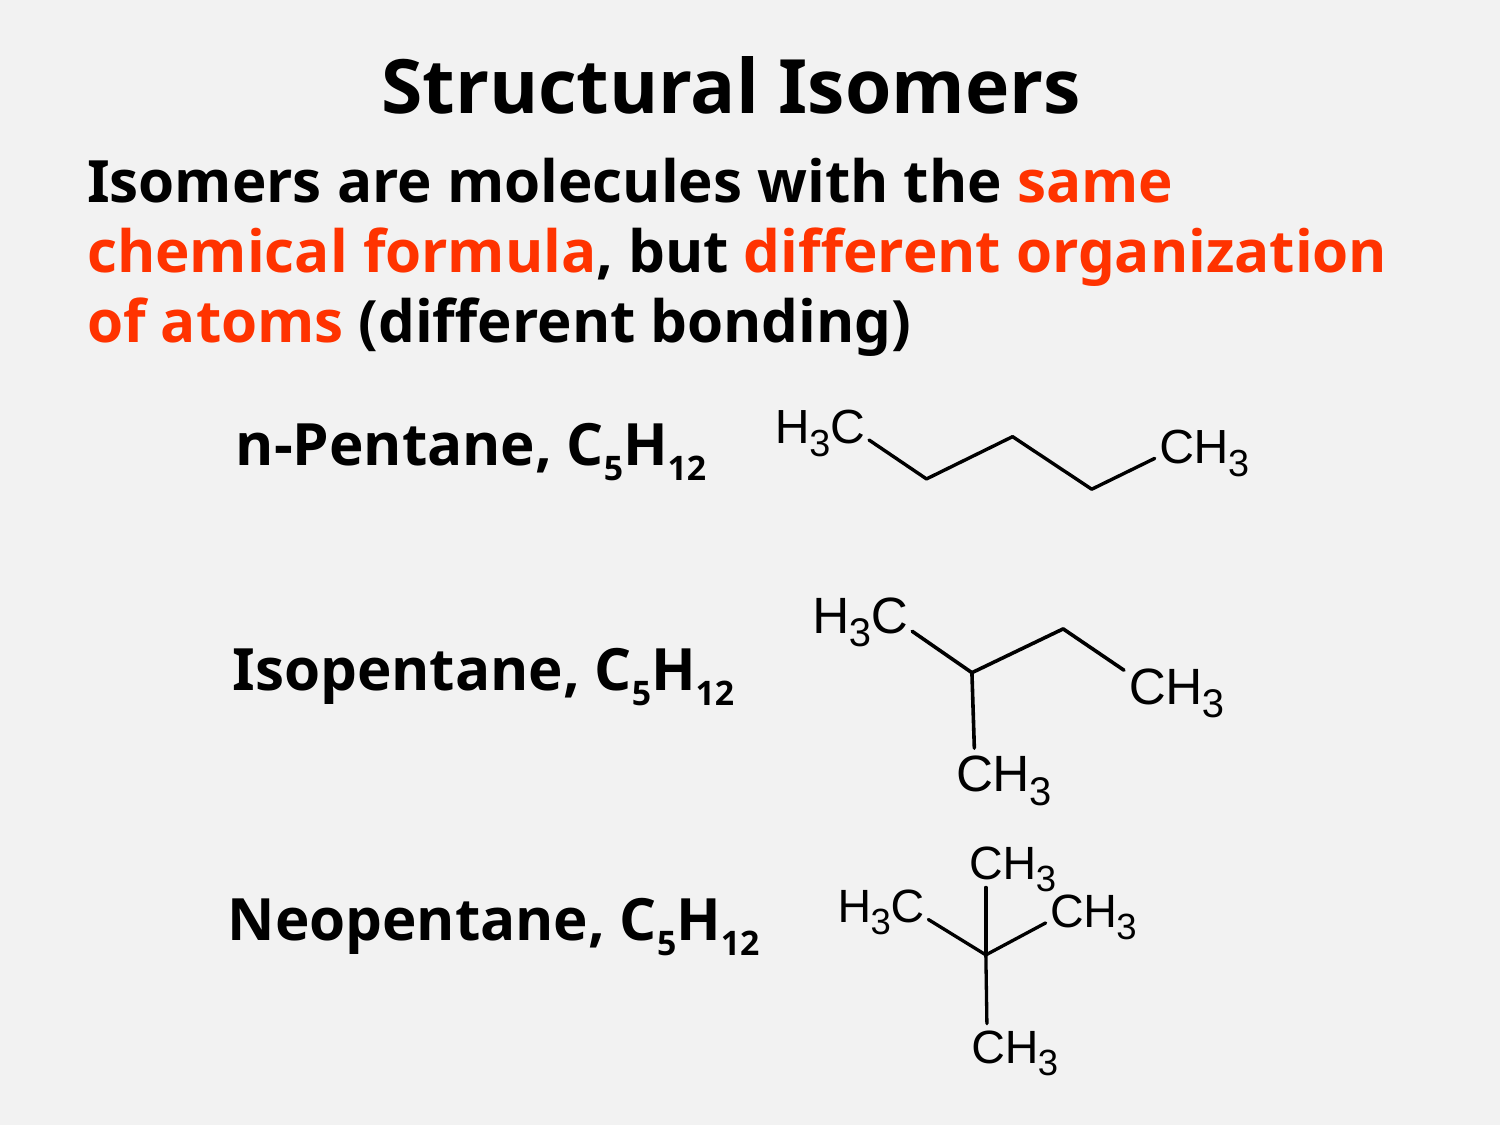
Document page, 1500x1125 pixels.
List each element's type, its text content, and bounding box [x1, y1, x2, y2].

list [774, 399, 1251, 494]
text_box n-Pentane, C5H12 [220, 399, 722, 495]
text_box Neopentane, C5H12 [212, 875, 775, 970]
text_box Isomers are molecules with the same chemical formula, but different organization of atoms (different bonding) [72, 137, 1463, 362]
title Structural Isomers [349, 24, 1113, 137]
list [812, 587, 1226, 817]
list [837, 837, 1138, 1086]
text_box Isopentane, C5H12 [217, 624, 750, 720]
